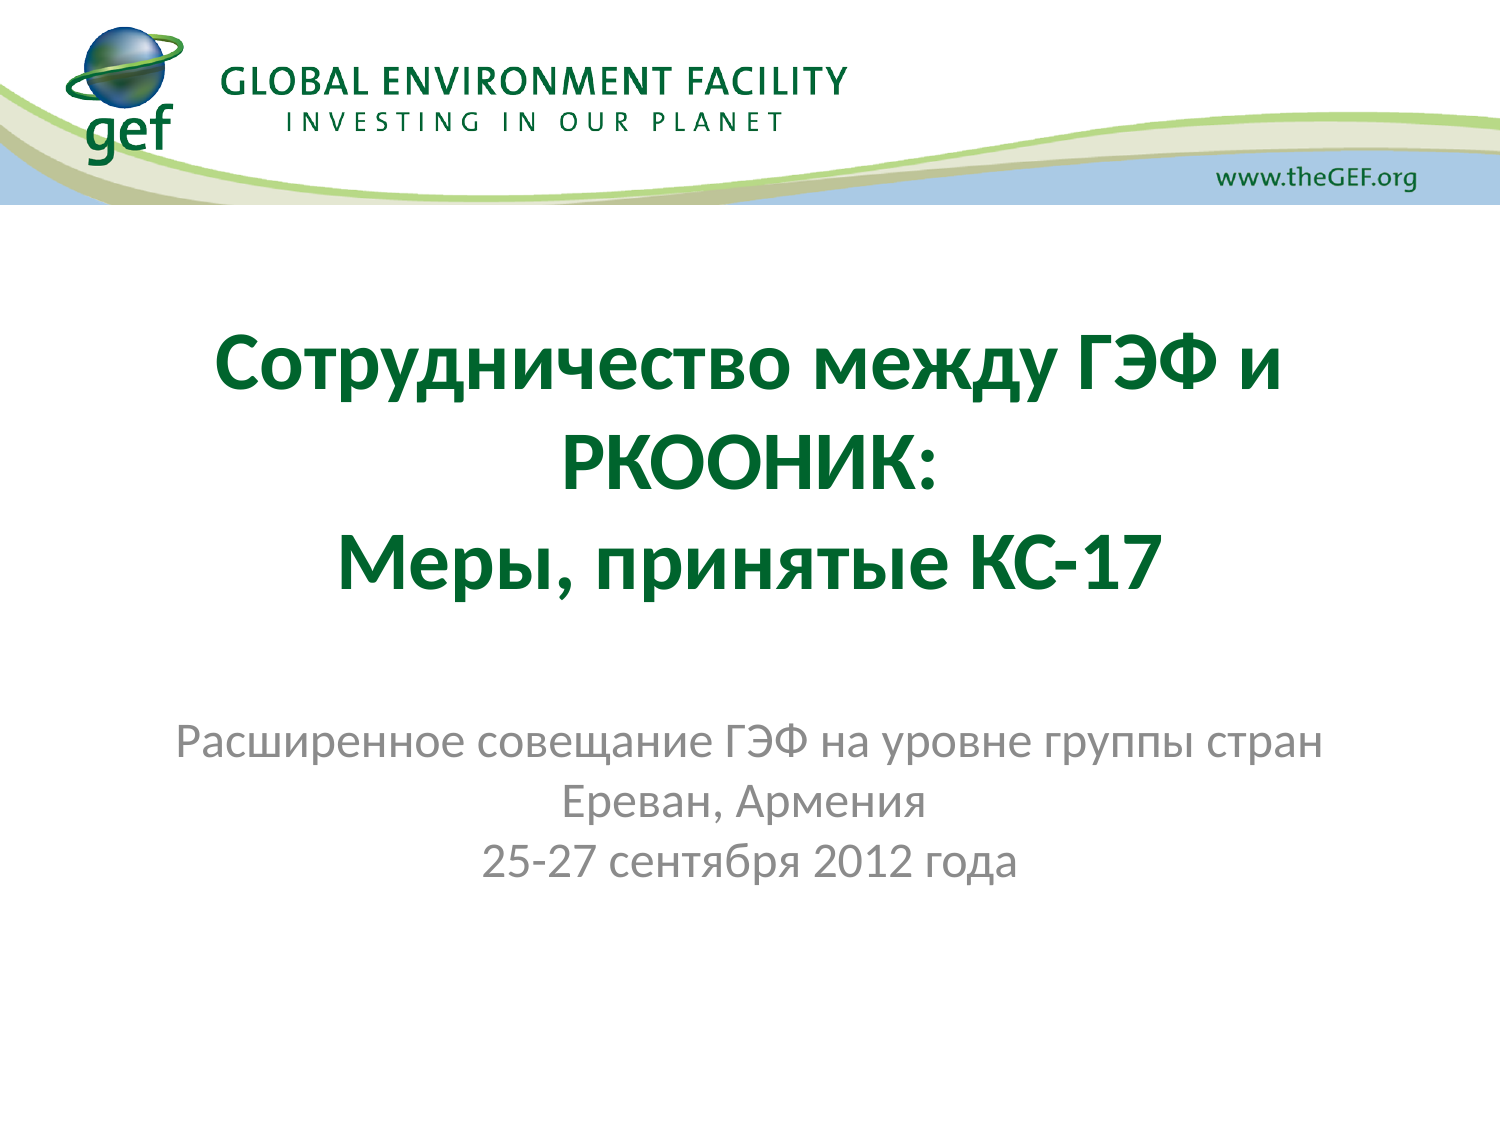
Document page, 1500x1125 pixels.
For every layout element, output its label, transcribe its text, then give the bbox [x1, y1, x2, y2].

picture [0, 0, 1500, 205]
text_box Расширенное совещание ГЭФ на уровне группы стран Ереван, Армения 25-27 сентября 2012 года [149, 699, 1350, 925]
title Сотрудничество между ГЭФ и РКООНИК: Меры, принятые КС-17 [74, 362, 1426, 551]
